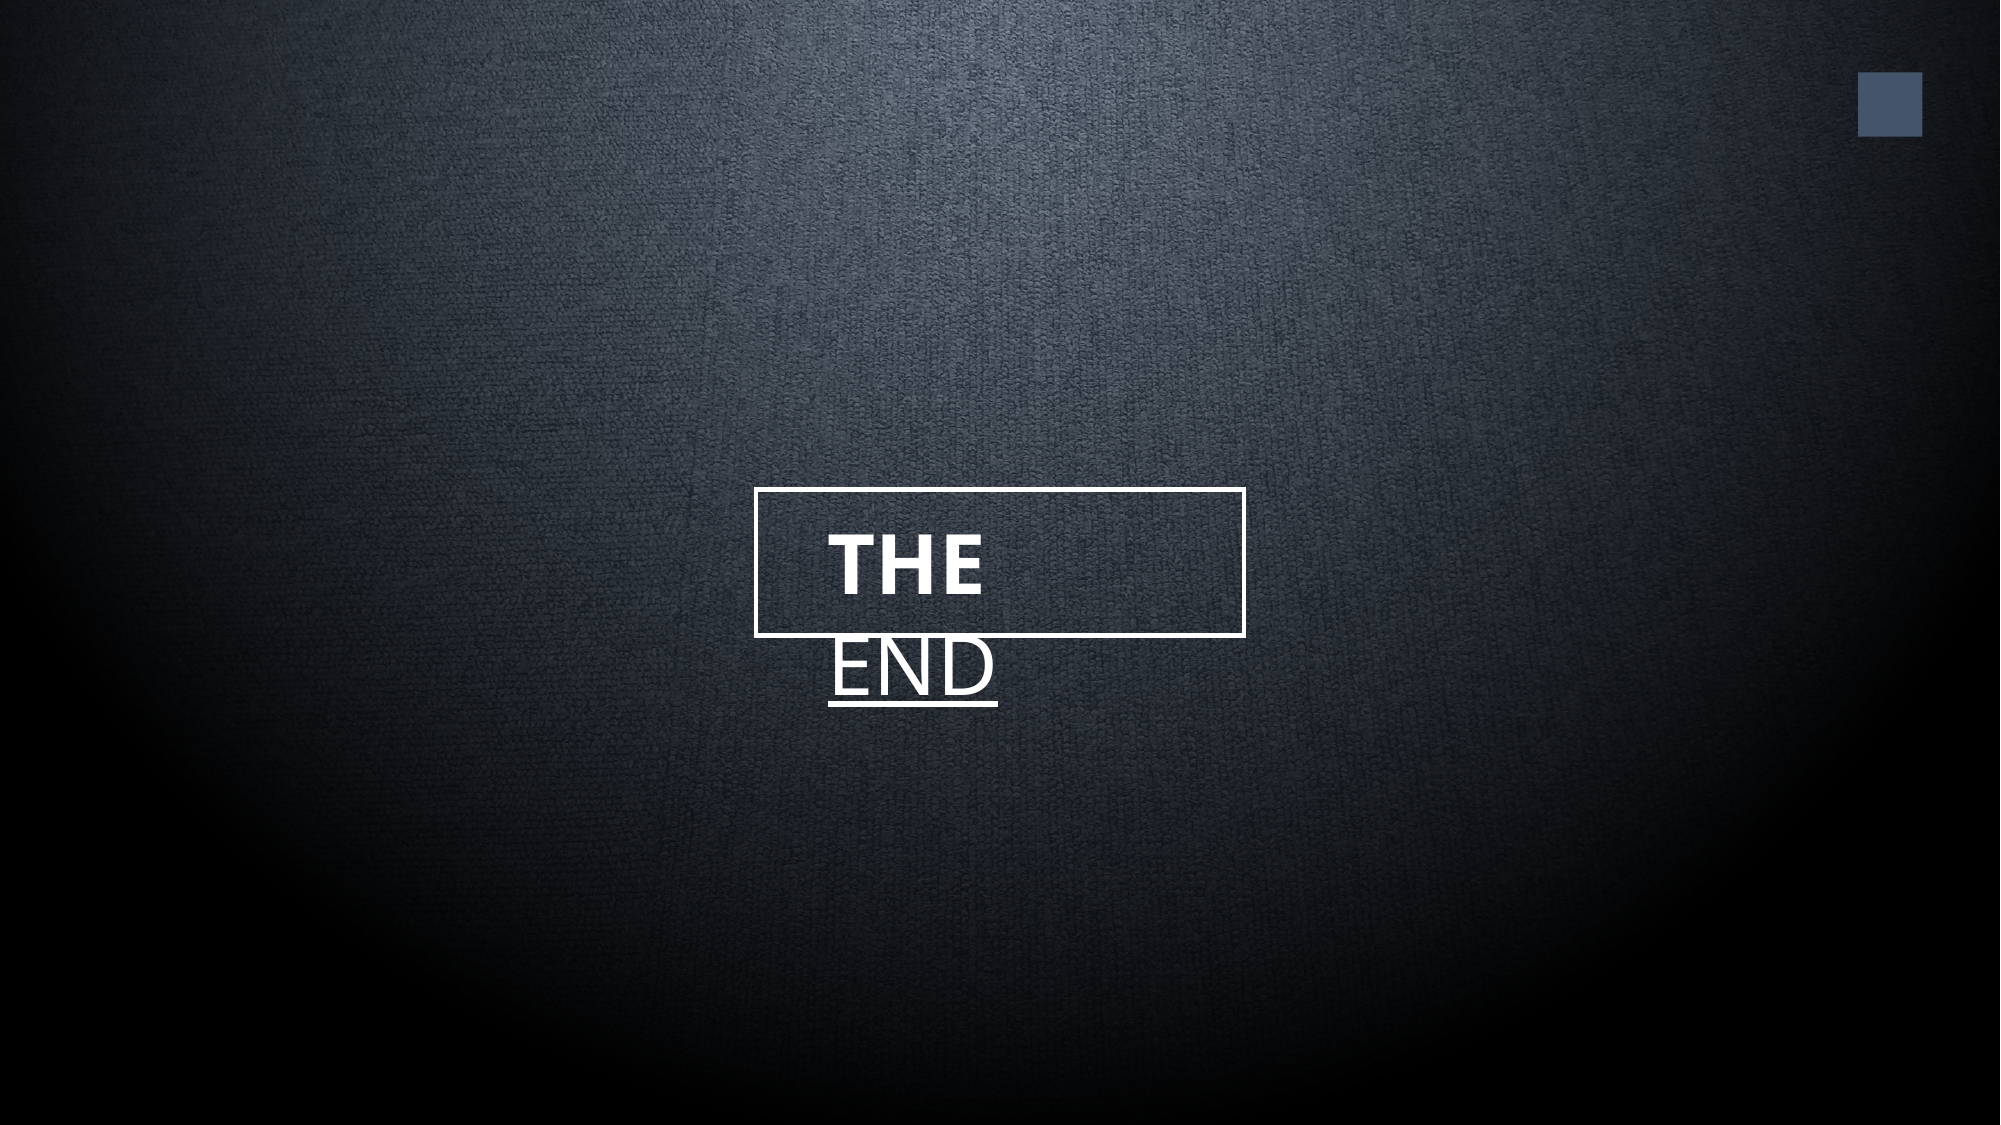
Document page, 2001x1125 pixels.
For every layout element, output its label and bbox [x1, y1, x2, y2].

picture [0, 0, 2000, 1125]
text_box [755, 489, 1245, 636]
